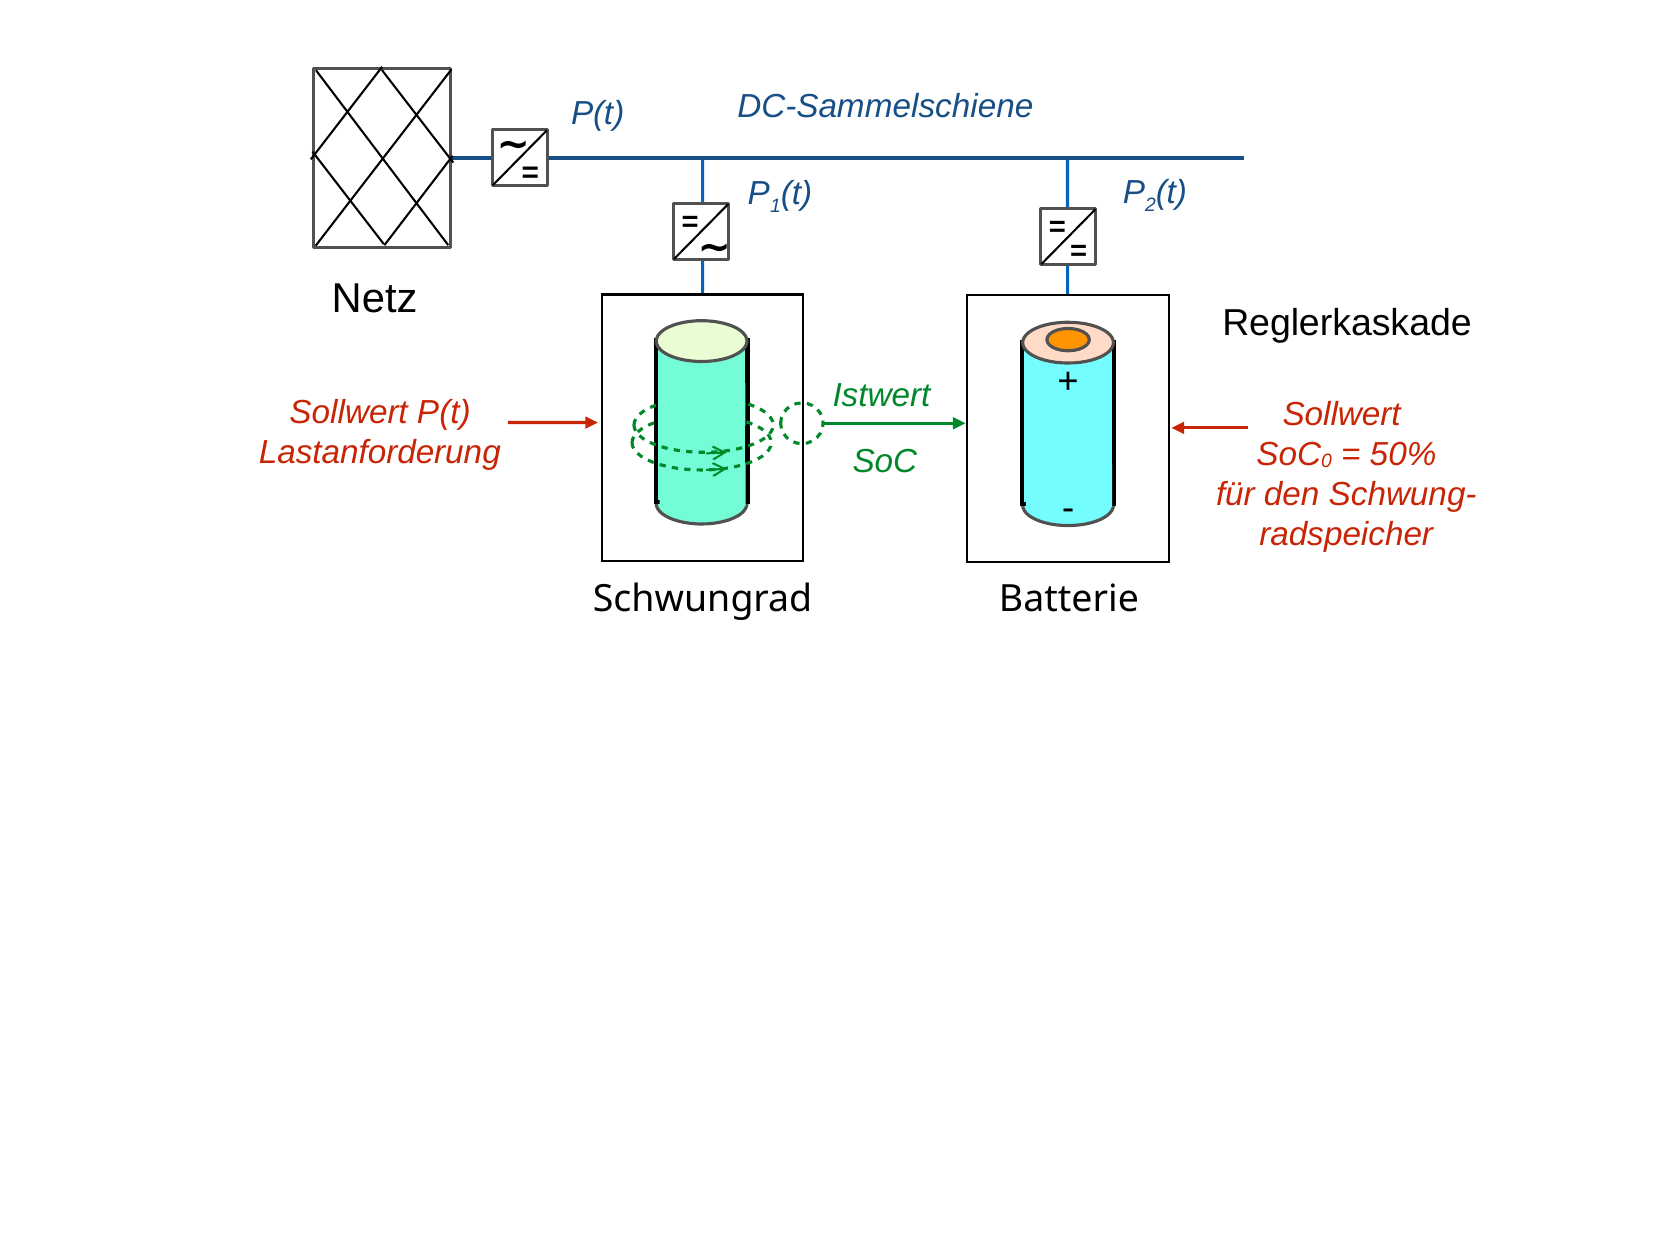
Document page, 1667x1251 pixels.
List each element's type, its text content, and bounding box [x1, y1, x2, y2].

text_box DC-Sammelschiene [695, 77, 1077, 137]
text_box [782, 402, 824, 432]
text_box Netz [294, 262, 455, 330]
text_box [487, 108, 548, 198]
text_box [601, 294, 804, 562]
text_box [822, 417, 962, 430]
text_box P(t) [559, 84, 636, 144]
text_box Batterie [938, 567, 1200, 626]
text_box Reglerkaskade [1197, 291, 1496, 392]
text_box Sollwert P(t) Lastanforderung [230, 384, 529, 485]
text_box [631, 320, 774, 525]
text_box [967, 294, 1170, 563]
text_box Schwungrad [572, 567, 833, 626]
text_box SoC [782, 432, 962, 492]
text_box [672, 192, 729, 279]
text_box Sollwert SoC0 = 50% für den Schwung-radspeicher [1179, 385, 1521, 486]
text_box [507, 416, 598, 429]
text_box P1(t) [730, 164, 829, 224]
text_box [1039, 197, 1097, 277]
text_box P2(t) [1106, 163, 1204, 223]
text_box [310, 66, 454, 248]
text_box Istwert [824, 364, 939, 422]
